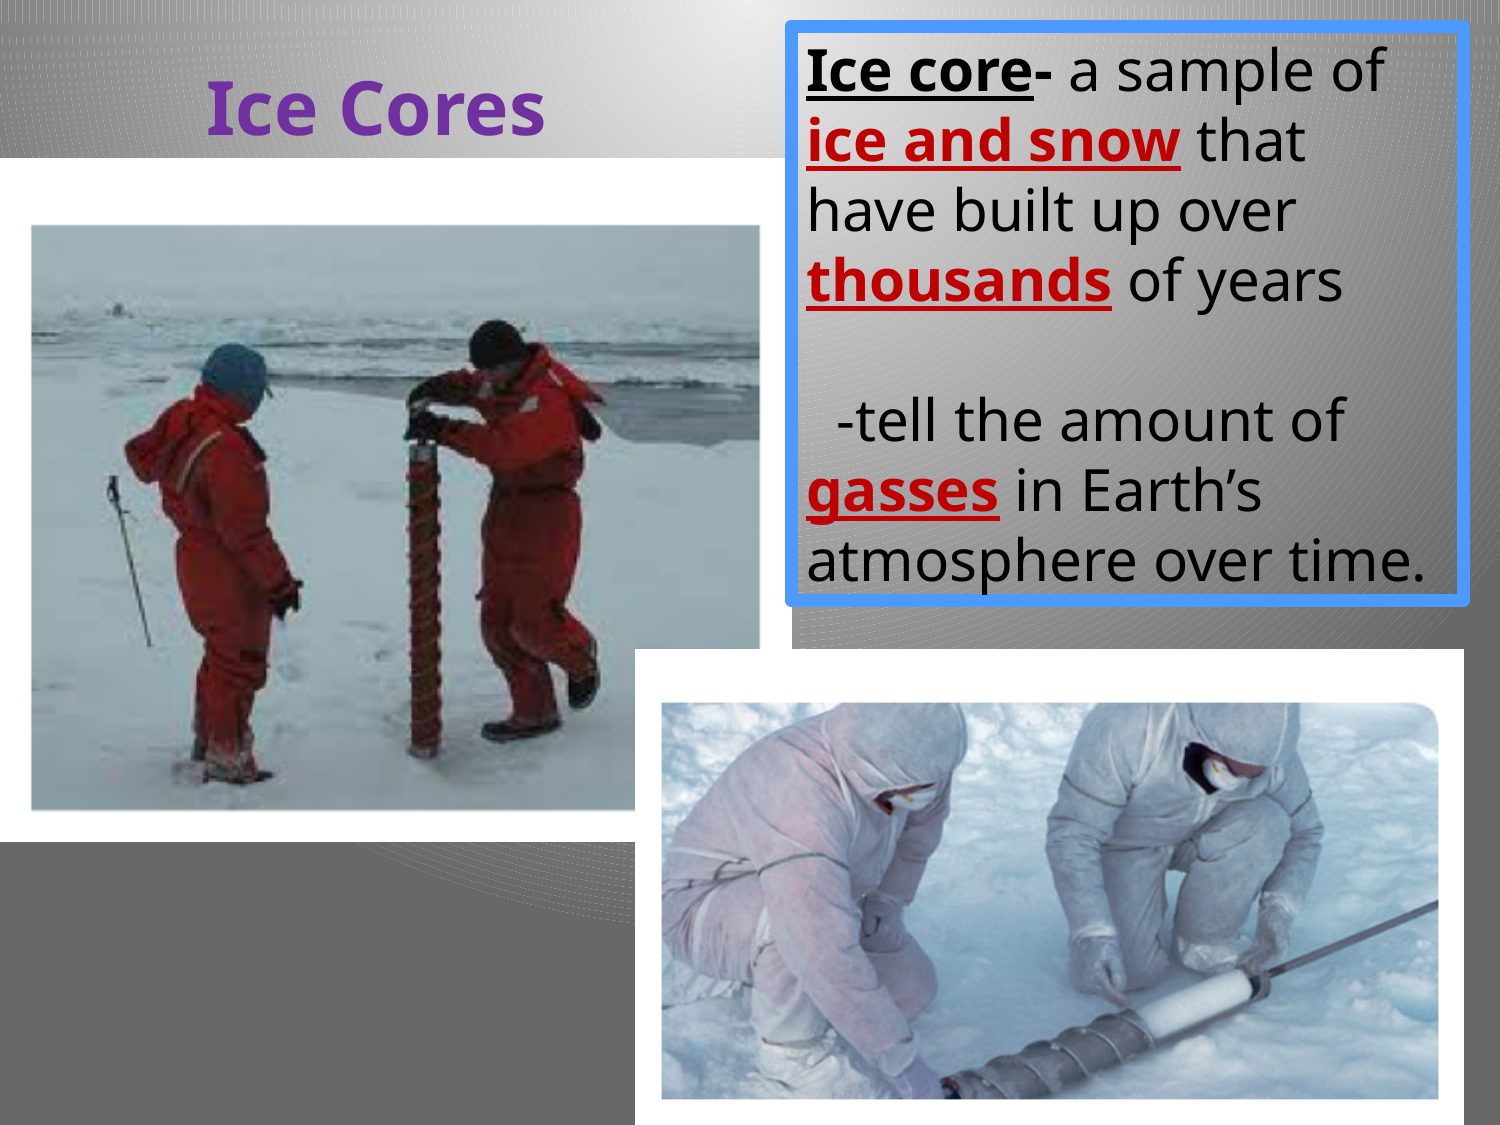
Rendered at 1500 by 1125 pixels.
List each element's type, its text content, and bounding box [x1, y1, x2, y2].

text_box Ice core- a sample of ice and snow that have built up over thousands of years -tell the amount of gasses in Earth’s atmosphere over time. [791, 26, 1464, 601]
picture [0, 157, 1464, 1125]
title Ice Cores [0, 36, 754, 155]
